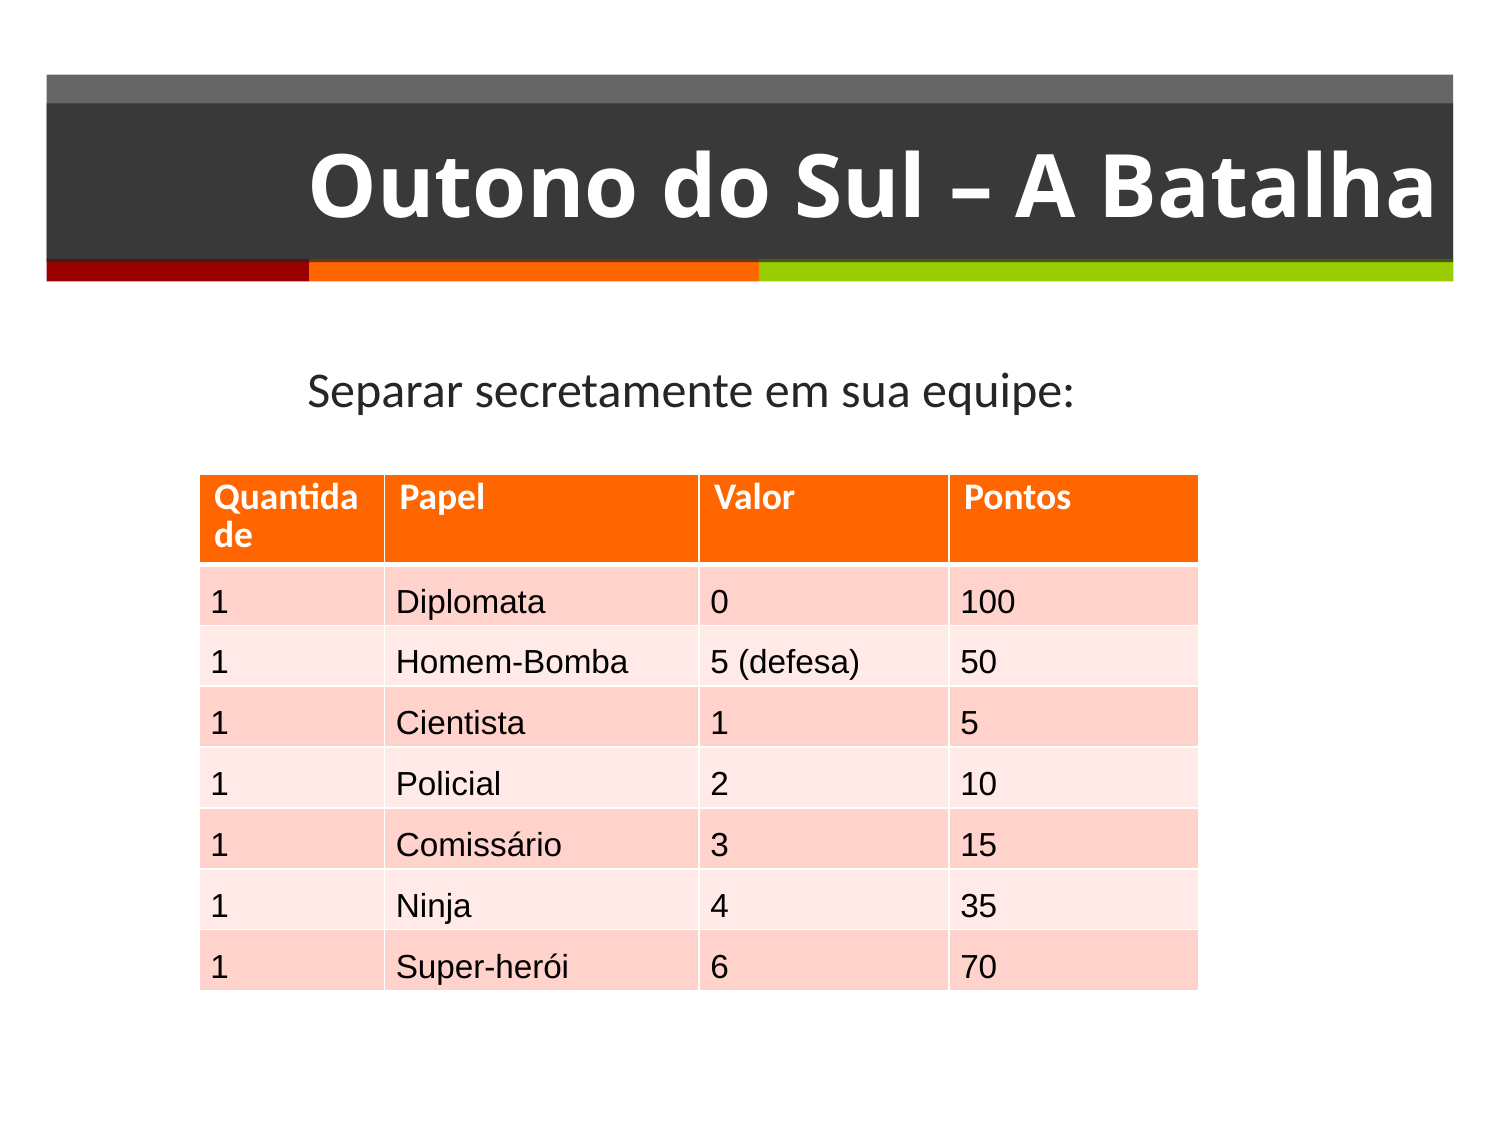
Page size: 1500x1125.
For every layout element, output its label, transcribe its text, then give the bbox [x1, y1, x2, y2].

table_header Papel [385, 475, 698, 562]
table_cell 5 (defesa) [700, 626, 948, 685]
table_cell 1 [200, 809, 384, 868]
table_cell 10 [950, 748, 1198, 807]
table_cell 3 [700, 809, 948, 868]
table_cell 1 [200, 930, 384, 990]
table_cell 6 [700, 930, 948, 990]
table_cell 4 [700, 870, 948, 929]
table_cell Cientista [385, 687, 698, 746]
table_cell Policial [385, 748, 698, 807]
table_header Valor [700, 475, 948, 562]
table_cell 2 [700, 748, 948, 807]
table_cell 50 [950, 626, 1198, 685]
table_cell 1 [200, 748, 384, 807]
table_cell Super-herói [385, 930, 698, 990]
table_cell 35 [950, 870, 1198, 929]
table_cell 15 [950, 809, 1198, 868]
table_cell 70 [950, 930, 1198, 990]
table_cell Comissário [385, 809, 698, 868]
table_cell 1 [200, 626, 384, 685]
table_cell Diplomata [385, 567, 698, 625]
table_cell 100 [950, 567, 1198, 625]
table_cell 1 [200, 687, 384, 746]
table_cell Homem-Bomba [385, 626, 698, 685]
list Separar secretamente em sua equipe: [292, 350, 1454, 1005]
table_header Quantidade [200, 475, 384, 562]
title Outono do Sul – A Batalha [46, 103, 1454, 263]
table_cell 5 [950, 687, 1198, 746]
table_header Pontos [950, 475, 1198, 562]
table_cell 1 [200, 870, 384, 929]
table_cell 0 [700, 567, 948, 625]
table_cell 1 [700, 687, 948, 746]
table_cell Ninja [385, 870, 698, 929]
table_cell 1 [200, 567, 384, 625]
